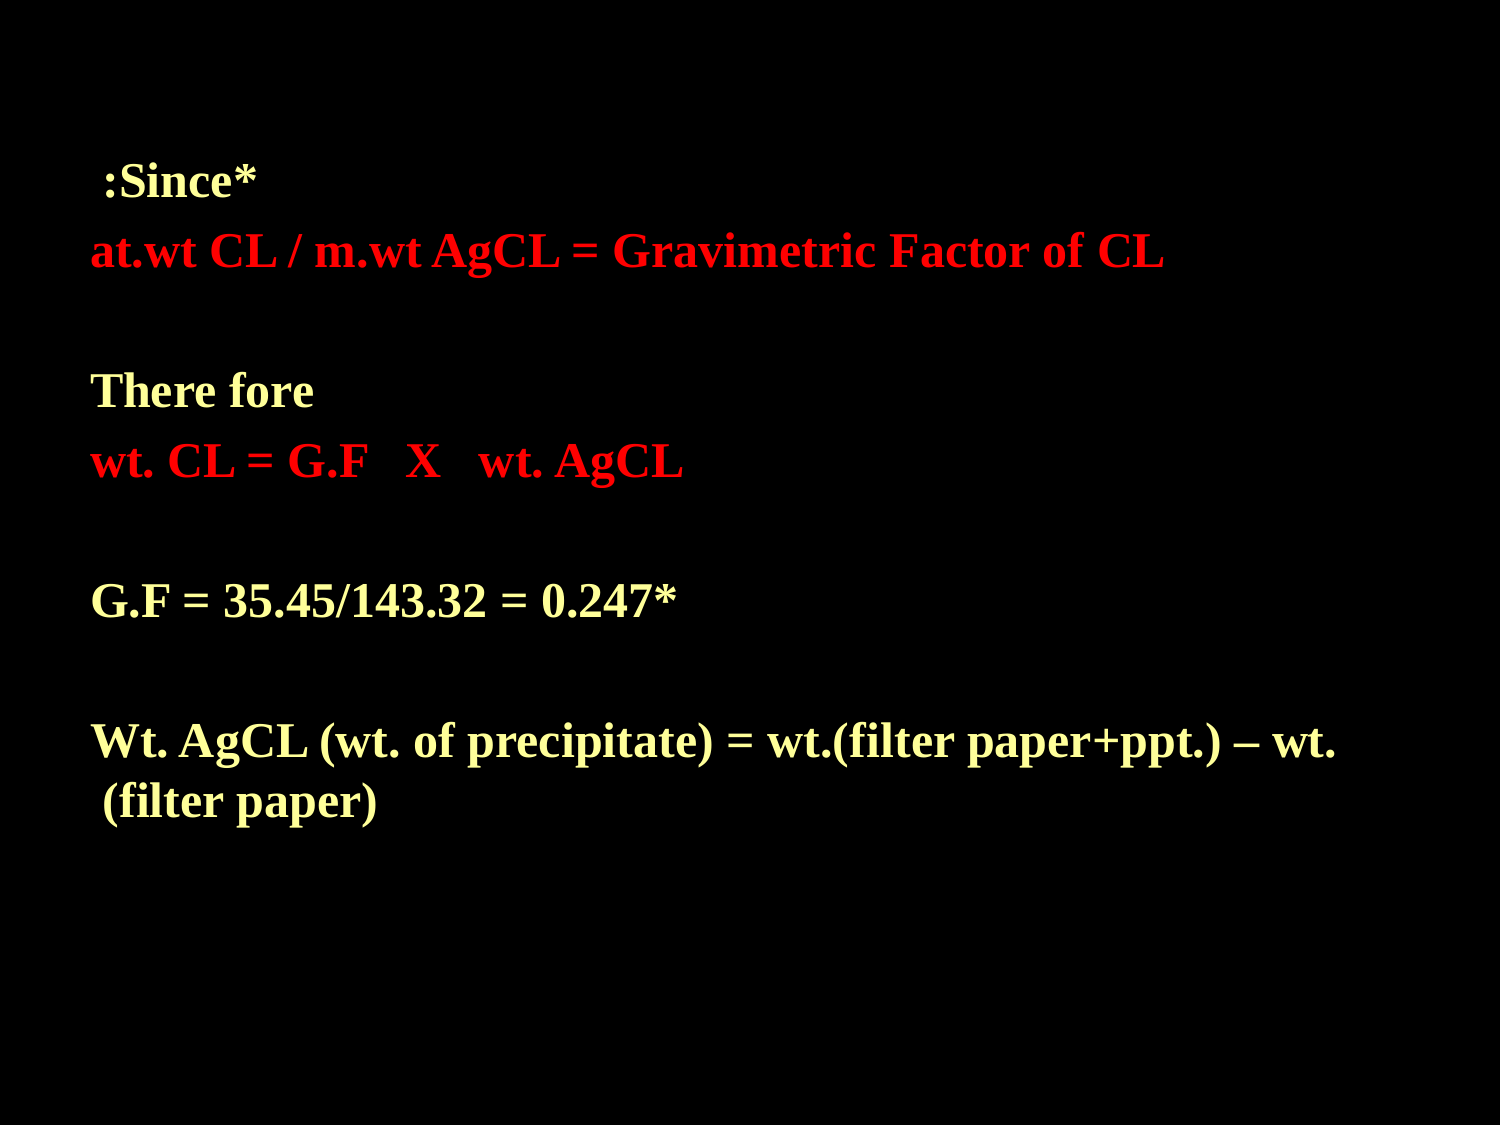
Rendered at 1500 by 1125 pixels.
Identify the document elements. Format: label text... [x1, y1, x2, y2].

list *Since: at.wt CL / m.wt AgCL = Gravimetric Factor of CL There fore wt. CL = G.F X wt. AgCL *G.F = 35.45/143.32 = 0.247 Wt. AgCL (wt. of precipitate) = wt.(filter paper+ppt.) – wt.(filter paper) [75, 70, 1425, 1005]
